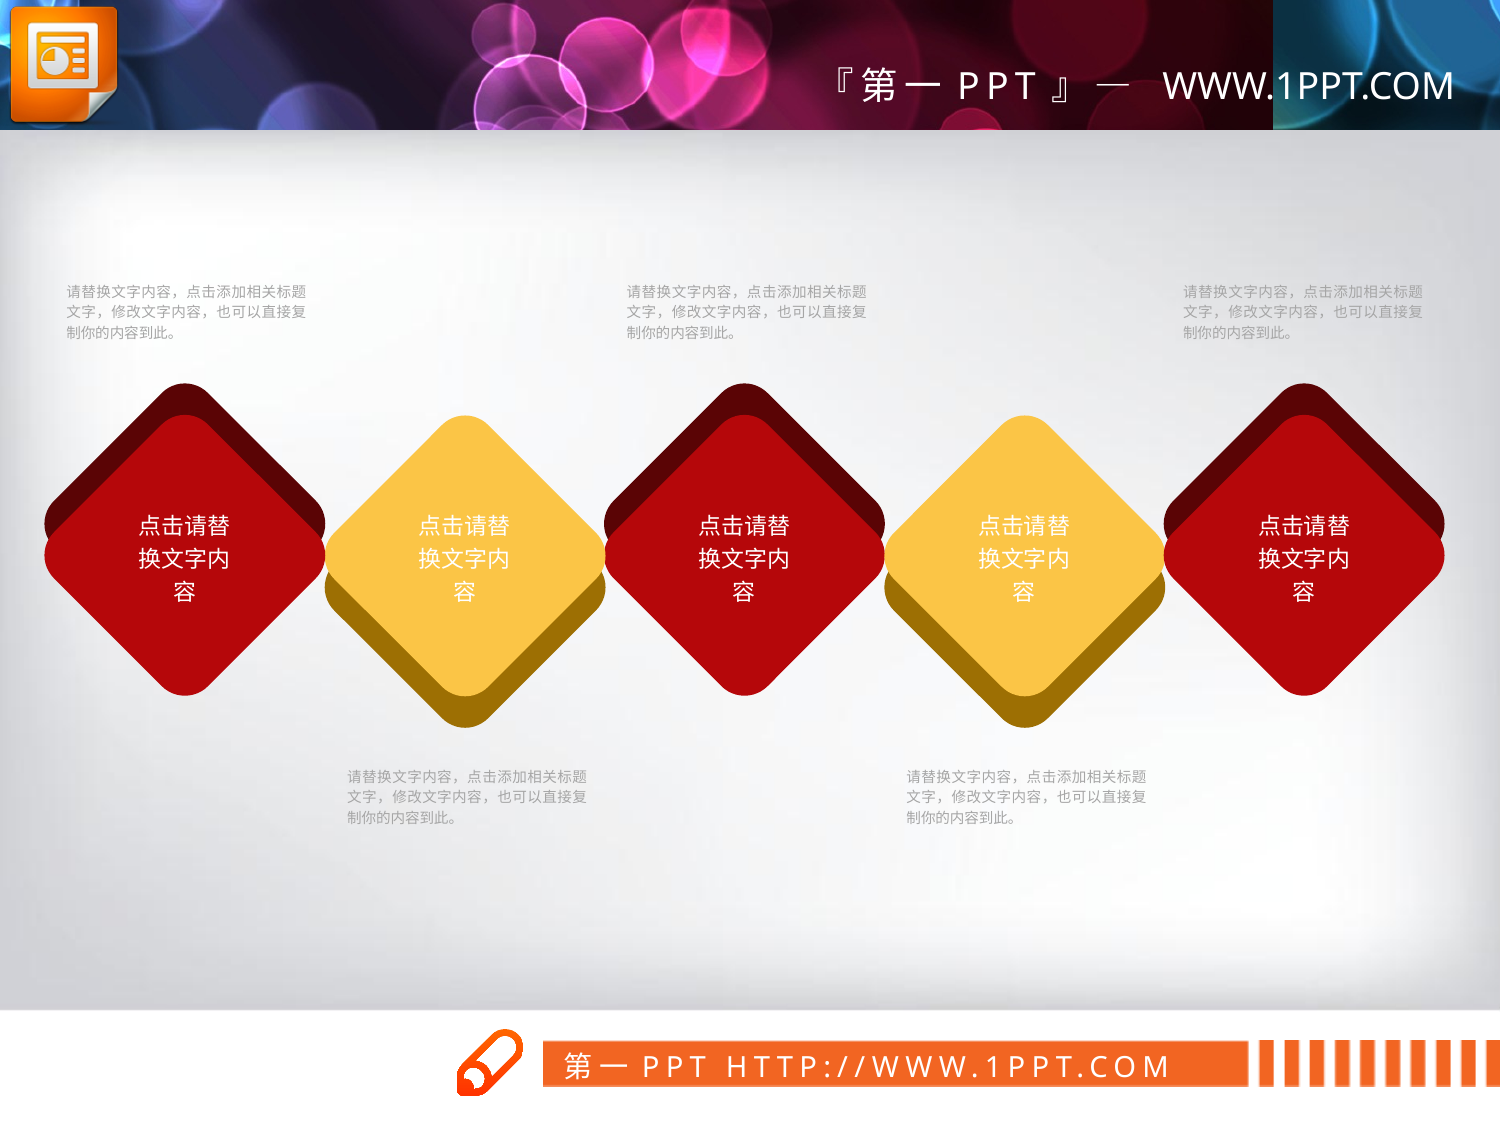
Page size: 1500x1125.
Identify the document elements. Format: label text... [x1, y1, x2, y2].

text_box 请替换文字内容，点击添加相关标题文字，修改文字内容，也可以直接复制你的内容到此。 [347, 763, 587, 827]
text_box 请替换文字内容，点击添加相关标题文字，修改文字内容，也可以直接复制你的内容到此。 [66, 278, 307, 342]
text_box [915, 446, 1134, 697]
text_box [635, 414, 854, 665]
text_box 请替换文字内容，点击添加相关标题文字，修改文字内容，也可以直接复制你的内容到此。 [626, 278, 867, 342]
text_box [356, 446, 575, 697]
picture [0, 0, 1500, 1012]
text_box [75, 414, 294, 665]
text_box 请替换文字内容，点击添加相关标题文字，修改文字内容，也可以直接复制你的内容到此。 [1183, 278, 1424, 342]
text_box 请替换文字内容，点击添加相关标题文字，修改文字内容，也可以直接复制你的内容到此。 [906, 763, 1147, 827]
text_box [1195, 414, 1414, 665]
picture [543, 1040, 1500, 1087]
